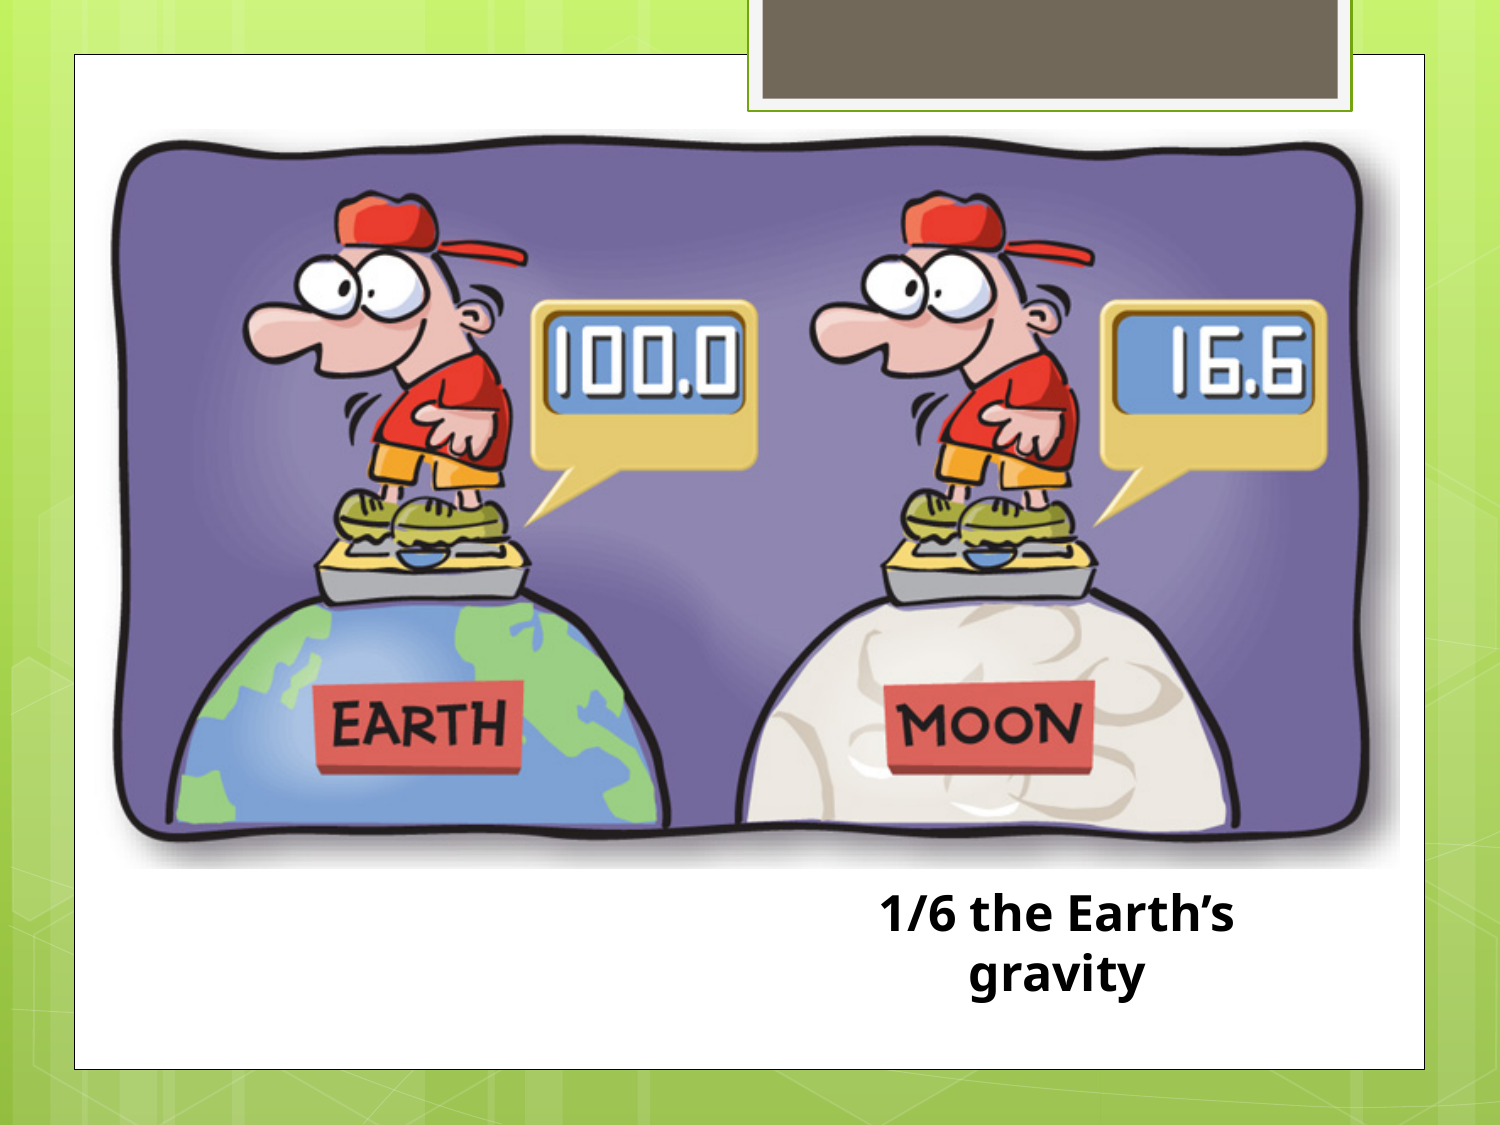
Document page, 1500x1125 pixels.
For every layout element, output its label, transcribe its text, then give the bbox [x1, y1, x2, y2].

picture [94, 129, 1400, 869]
text_box 1/6 the Earth’s gravity [848, 878, 1266, 1009]
